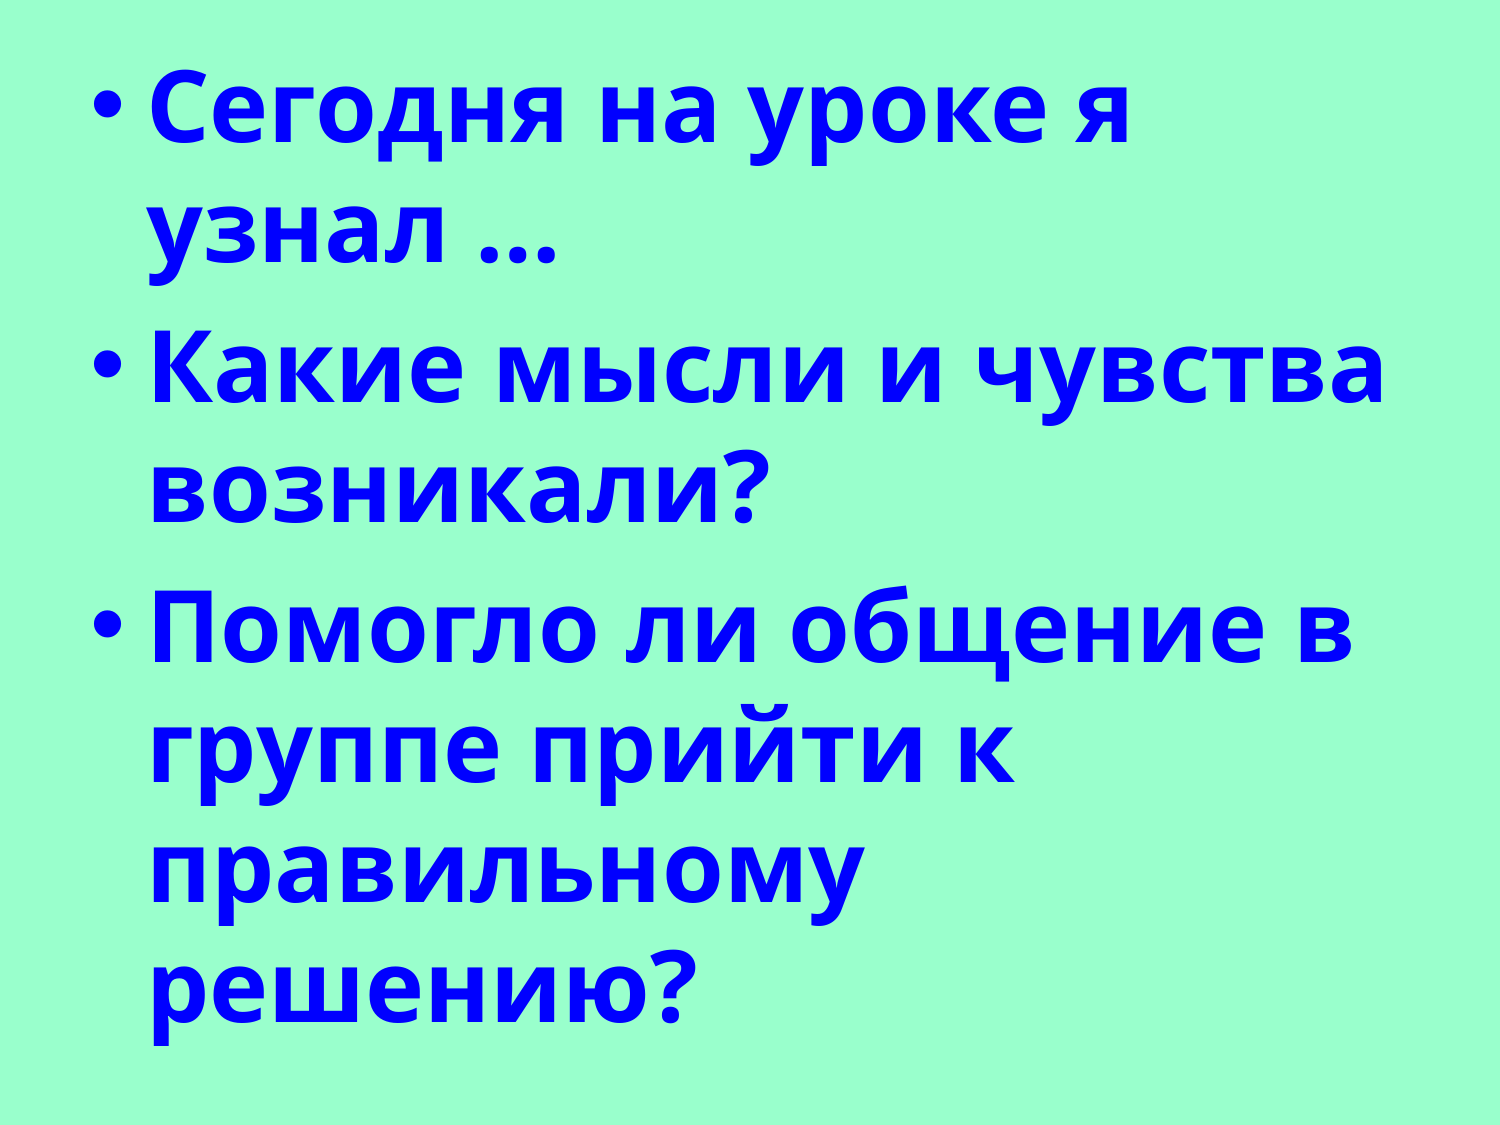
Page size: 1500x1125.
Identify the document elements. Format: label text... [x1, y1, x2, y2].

list Сегодня на уроке я узнал … Какие мысли и чувства возникали? Помогло ли общение в группе прийти к правильному решению? [75, 35, 1425, 1067]
